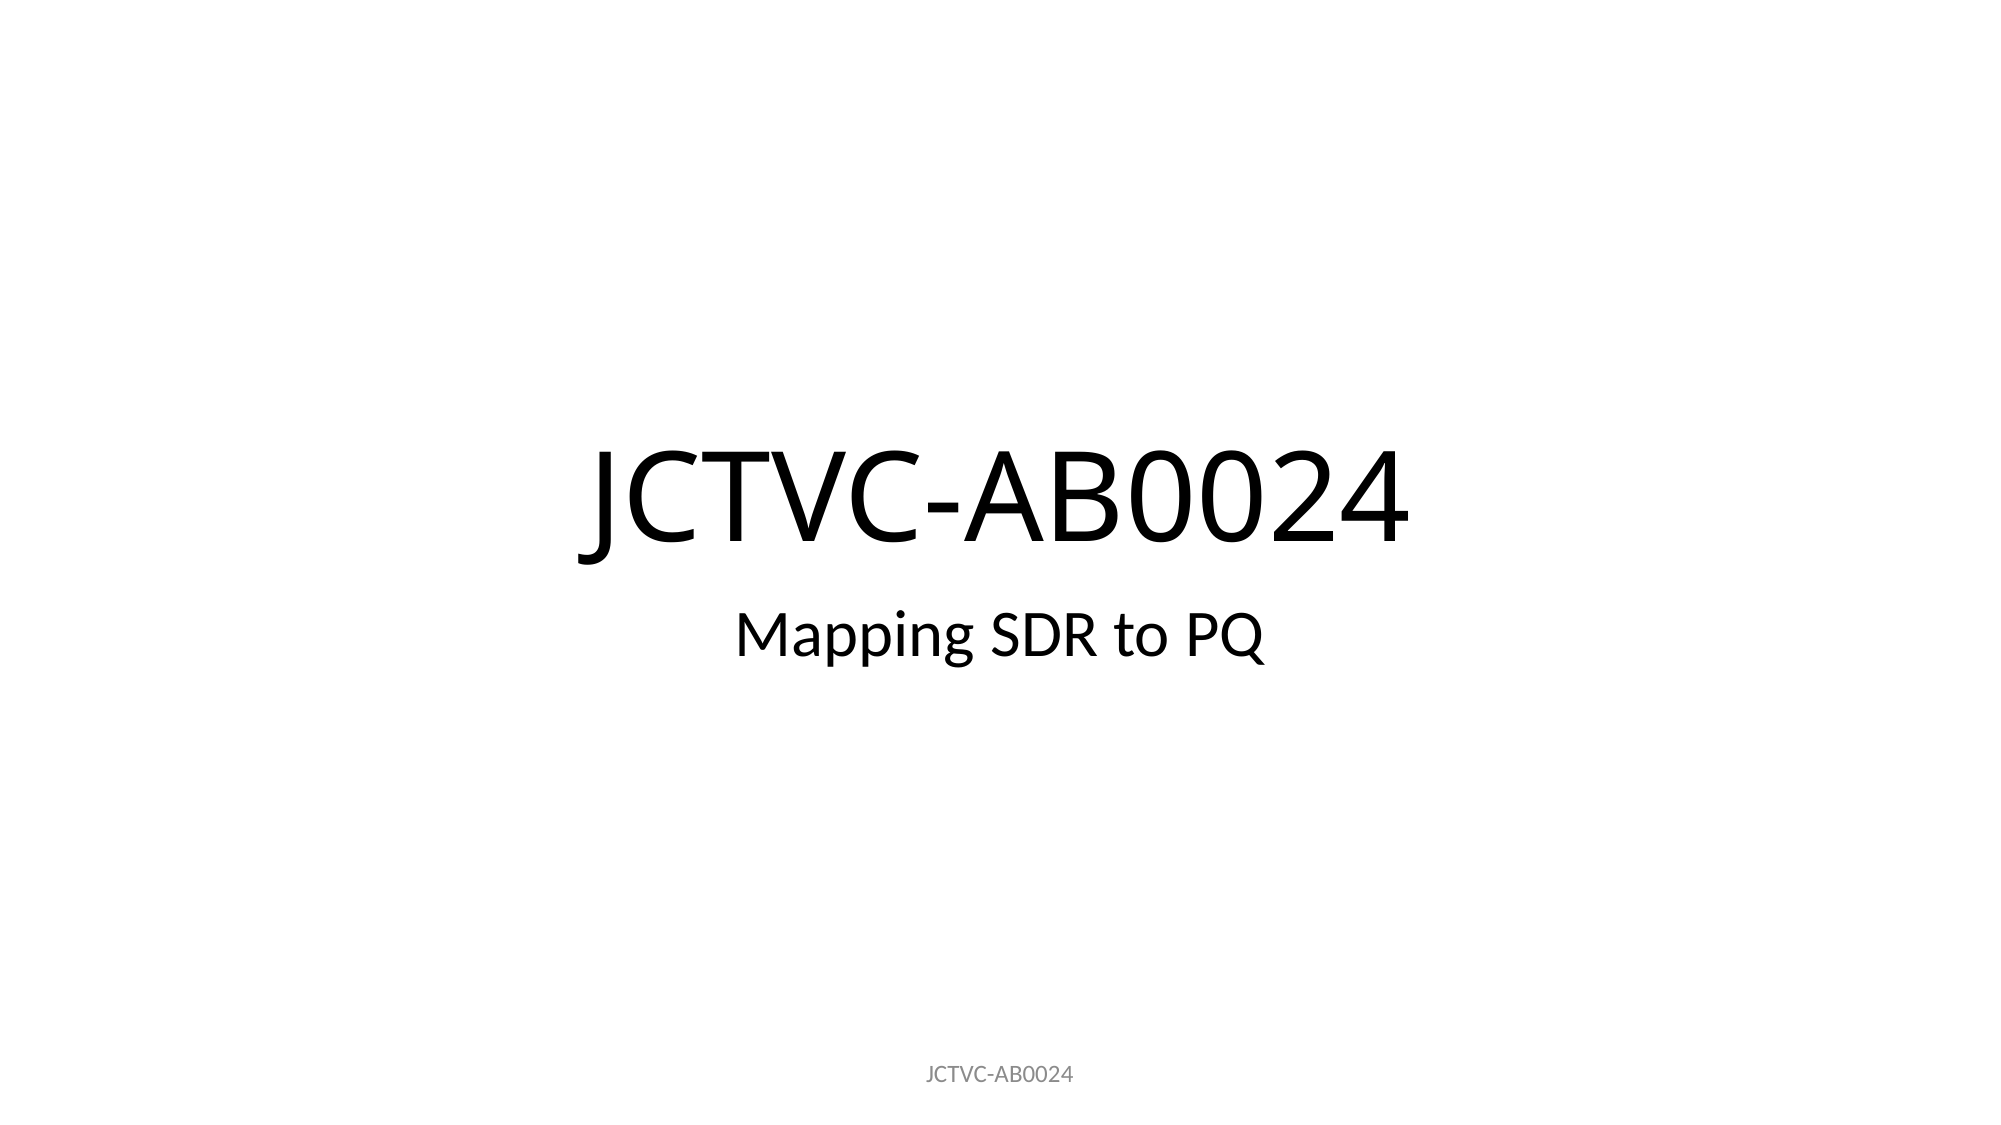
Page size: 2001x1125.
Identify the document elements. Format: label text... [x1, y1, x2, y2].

footer JCTVC-AB0024 [662, 1042, 1338, 1103]
subtitle Mapping SDR to PQ [249, 590, 1750, 863]
title JCTVC-AB0024 [249, 184, 1750, 576]
